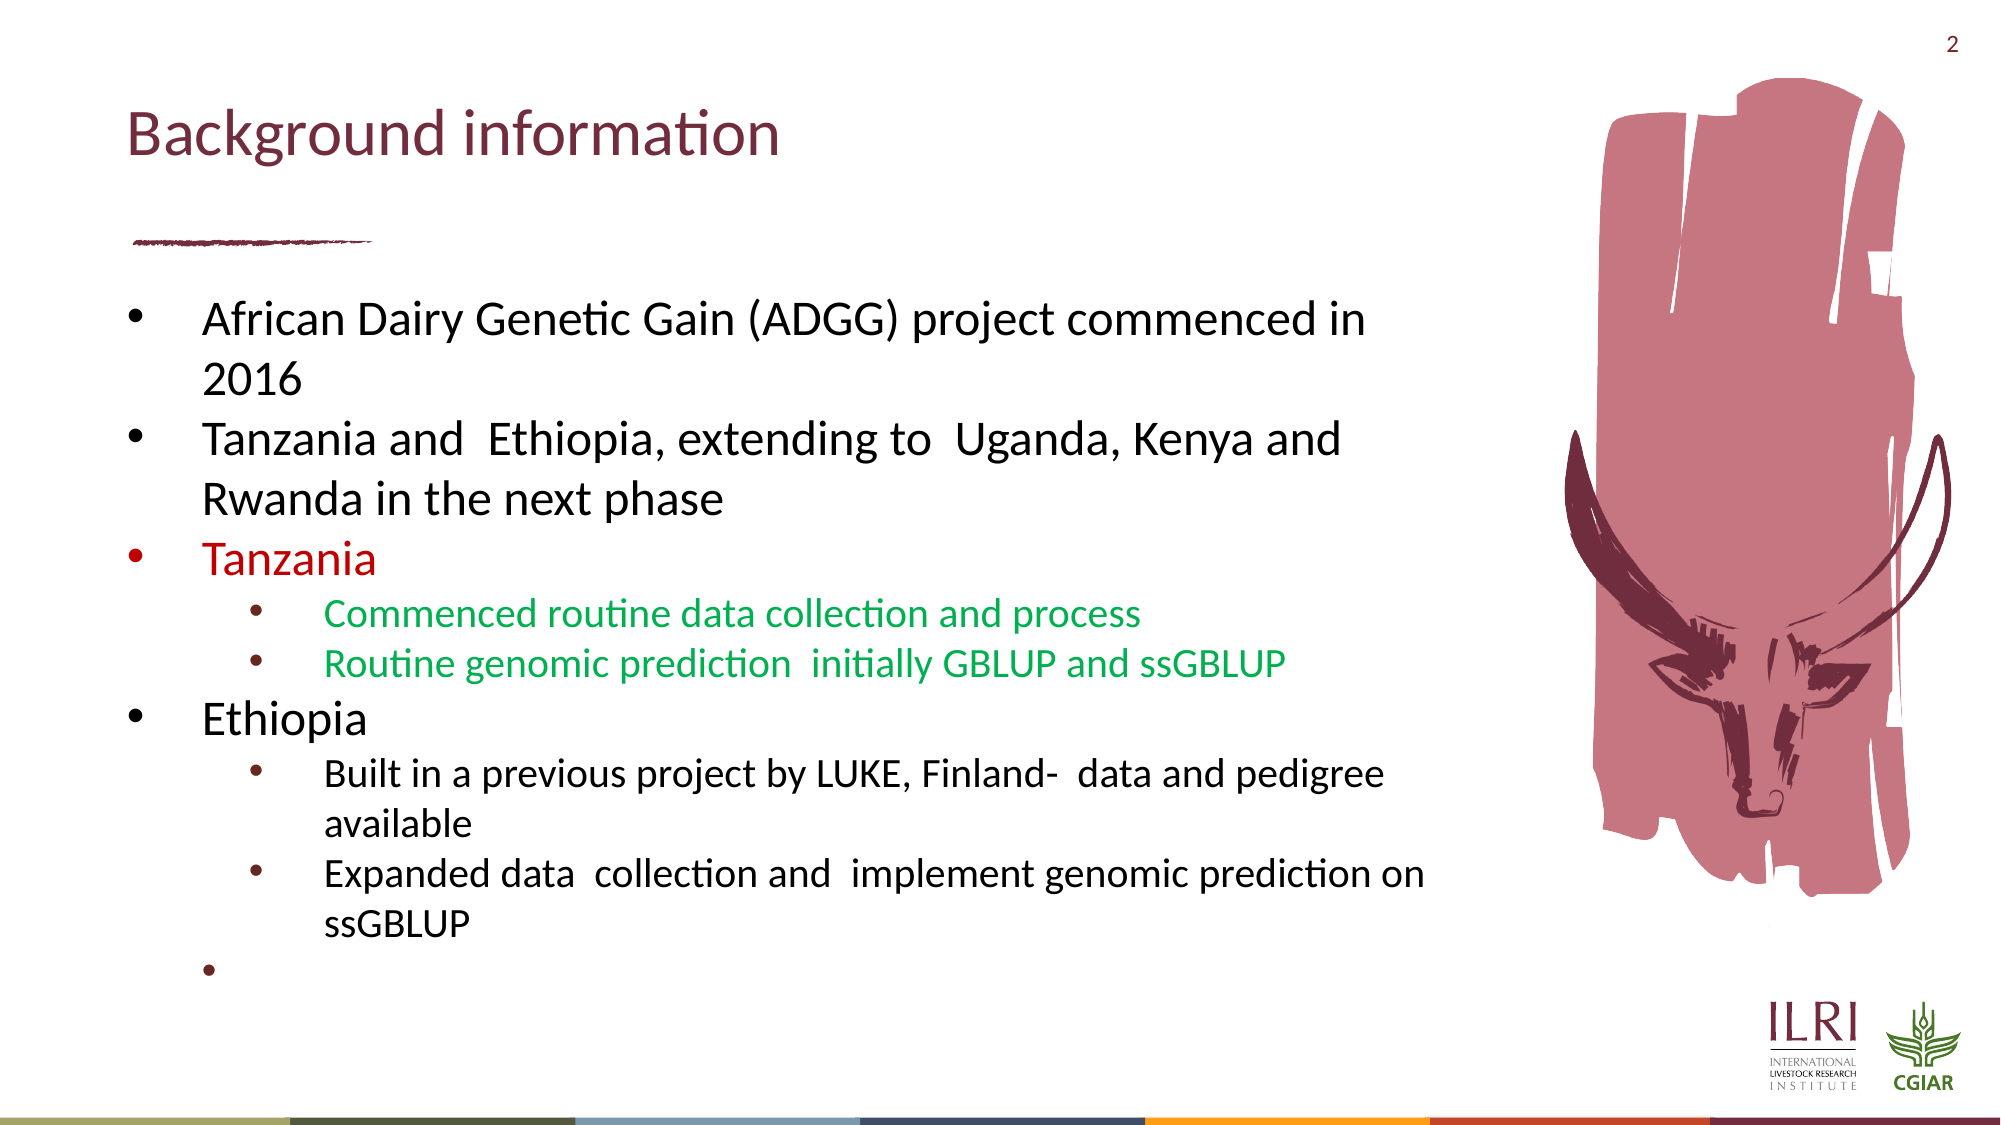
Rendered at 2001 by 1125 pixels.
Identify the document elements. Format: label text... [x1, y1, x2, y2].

picture [1534, 22, 1974, 947]
list African Dairy Genetic Gain (ADGG) project commenced in 2016 Tanzania and Ethiopia, extending to Uganda, Kenya and Rwanda in the next phase Tanzania Commenced routine data collection and process Routine genomic prediction initially GBLUP and ssGBLUP Ethiopia Built in a previous project by LUKE, Finland- data and pedigree available Expanded data collection and implement genomic prediction on ssGBLUP [111, 277, 1442, 1028]
title Background information [111, 81, 1442, 238]
